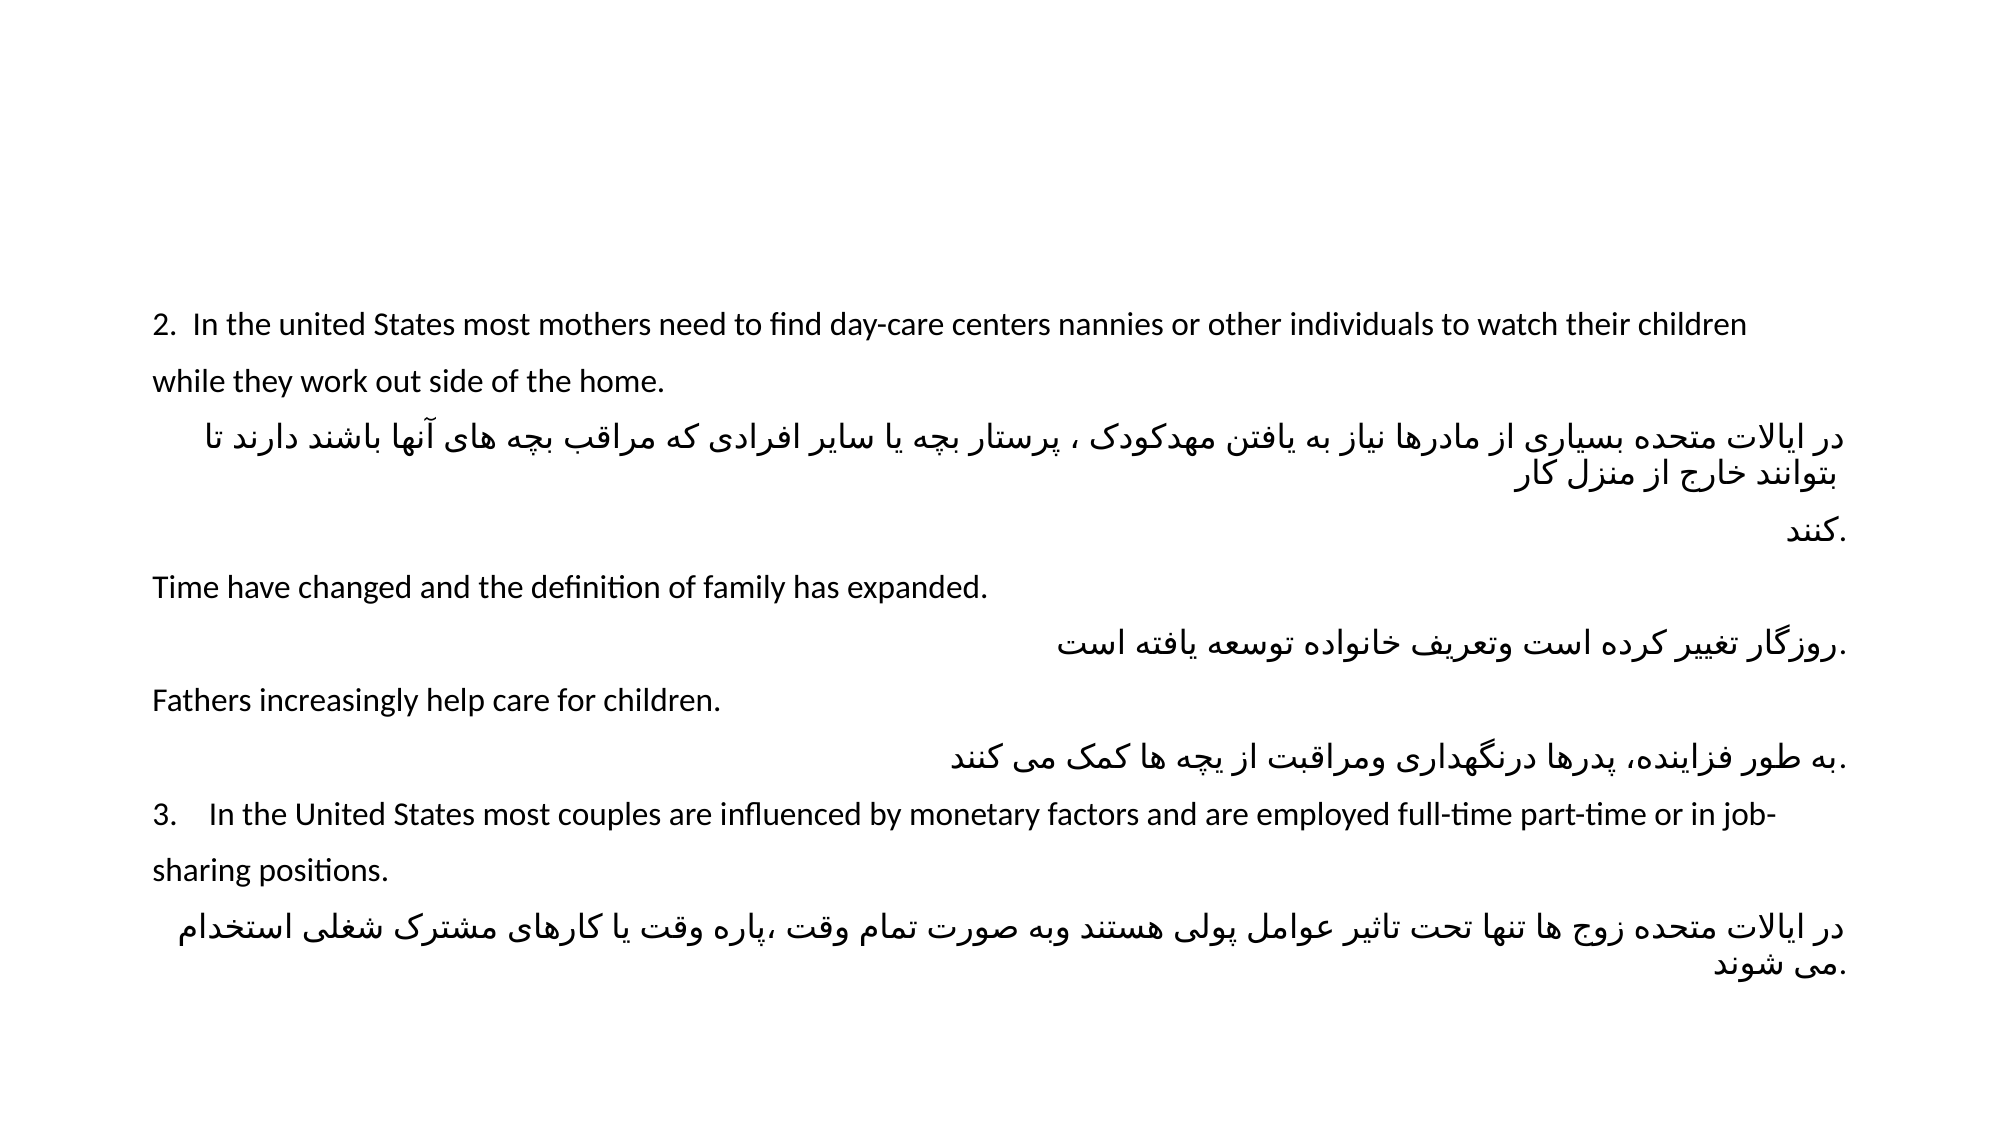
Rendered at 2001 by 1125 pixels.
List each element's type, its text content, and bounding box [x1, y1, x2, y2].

list 2. In the united States most mothers need to find day-care centers nannies or other individuals to watch their children while they work out side of the home. در ایالات متحده بسیاری از مادرها نیاز به یافتن مهدکودک ، پرستار بچه یا سایر افرادی که مراقب بچه های آنها باشند دارند تا بتوانند خارج از منزل کار کنند. Time have changed and the definition of family has expanded. روزگار تغییر کرده است وتعریف خانواده توسعه یافته است. Fathers increasingly help care for children. به طور فزاینده، پدرها درنگهداری ومراقبت از یچه ها کمک می کنند. In the United States most couples are influenced by monetary factors and are employed full-time part-time or in job- sharing positions. در ایالات متحده زوج ها تنها تحت تاثیر عوامل پولی هستند وبه صورت تمام وقت ،پاره وقت یا کارهای مشترک شغلی استخدام می شوند. [137, 299, 1863, 1014]
